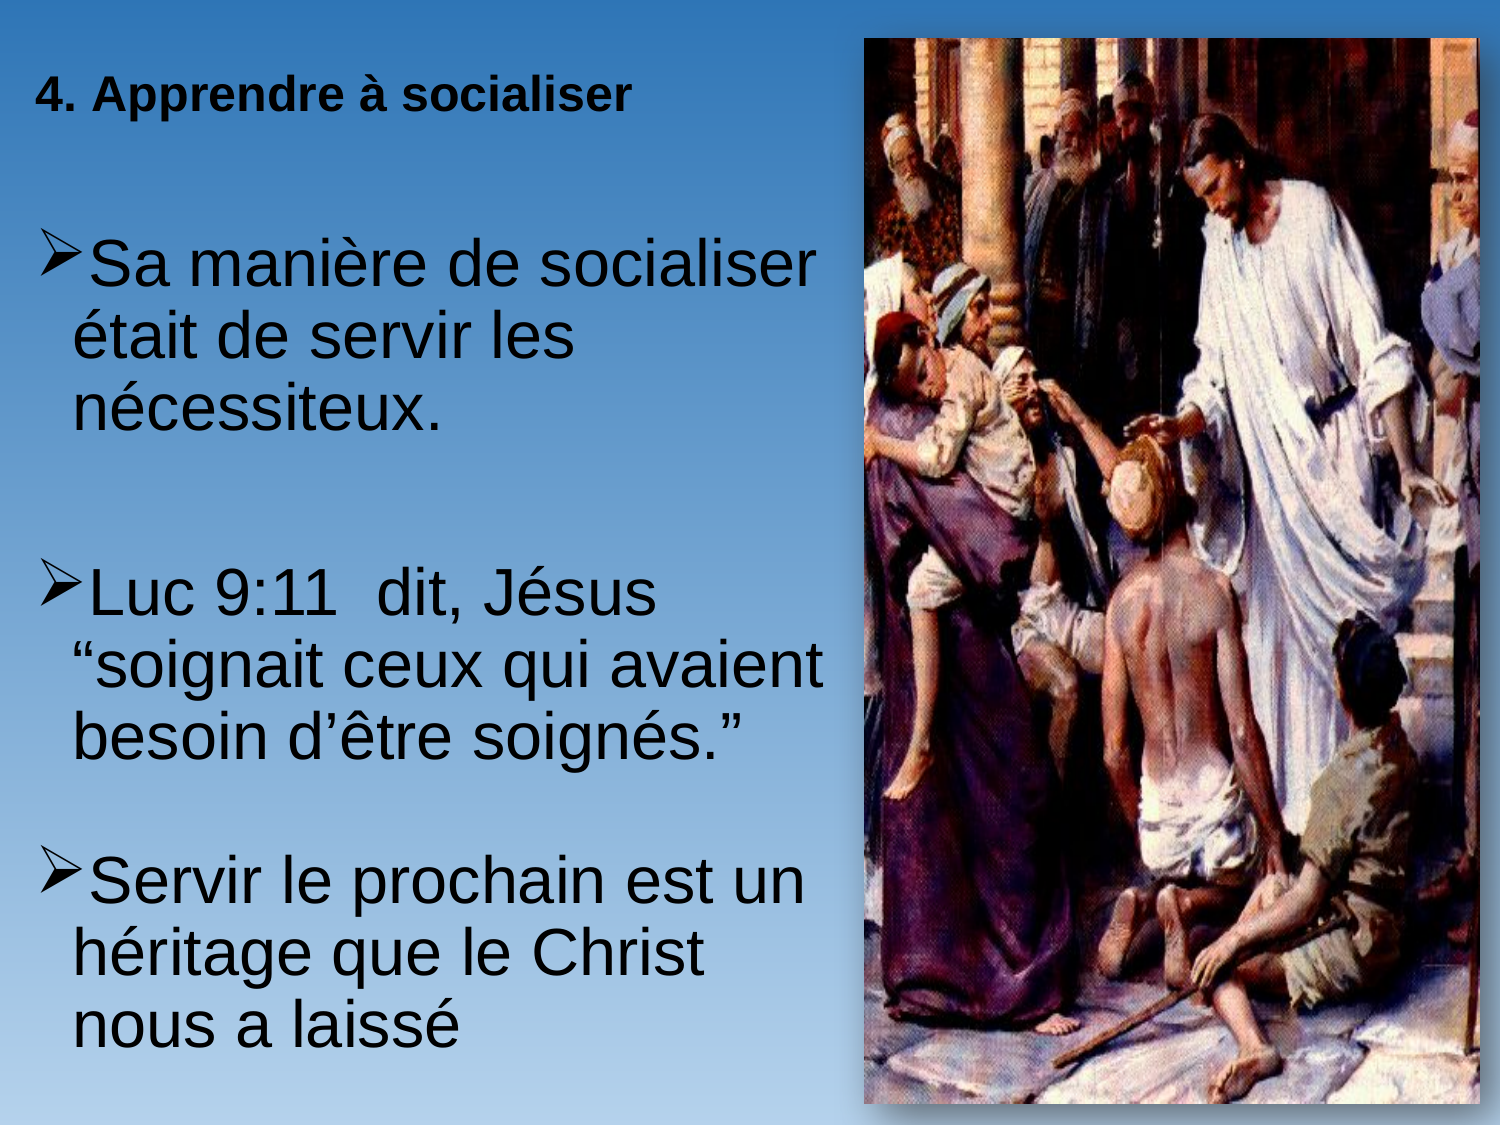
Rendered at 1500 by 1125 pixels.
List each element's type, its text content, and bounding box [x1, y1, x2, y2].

list Sa manière de socialiser était de servir les nécessiteux. Luc 9:11 dit, Jésus “soignait ceux qui avaient besoin d’être soignés.” Servir le prochain est un héritage que le Christ nous a laissé [20, 221, 846, 996]
picture [864, 38, 1480, 1104]
title 4. Apprendre à socialiser [20, 59, 850, 204]
